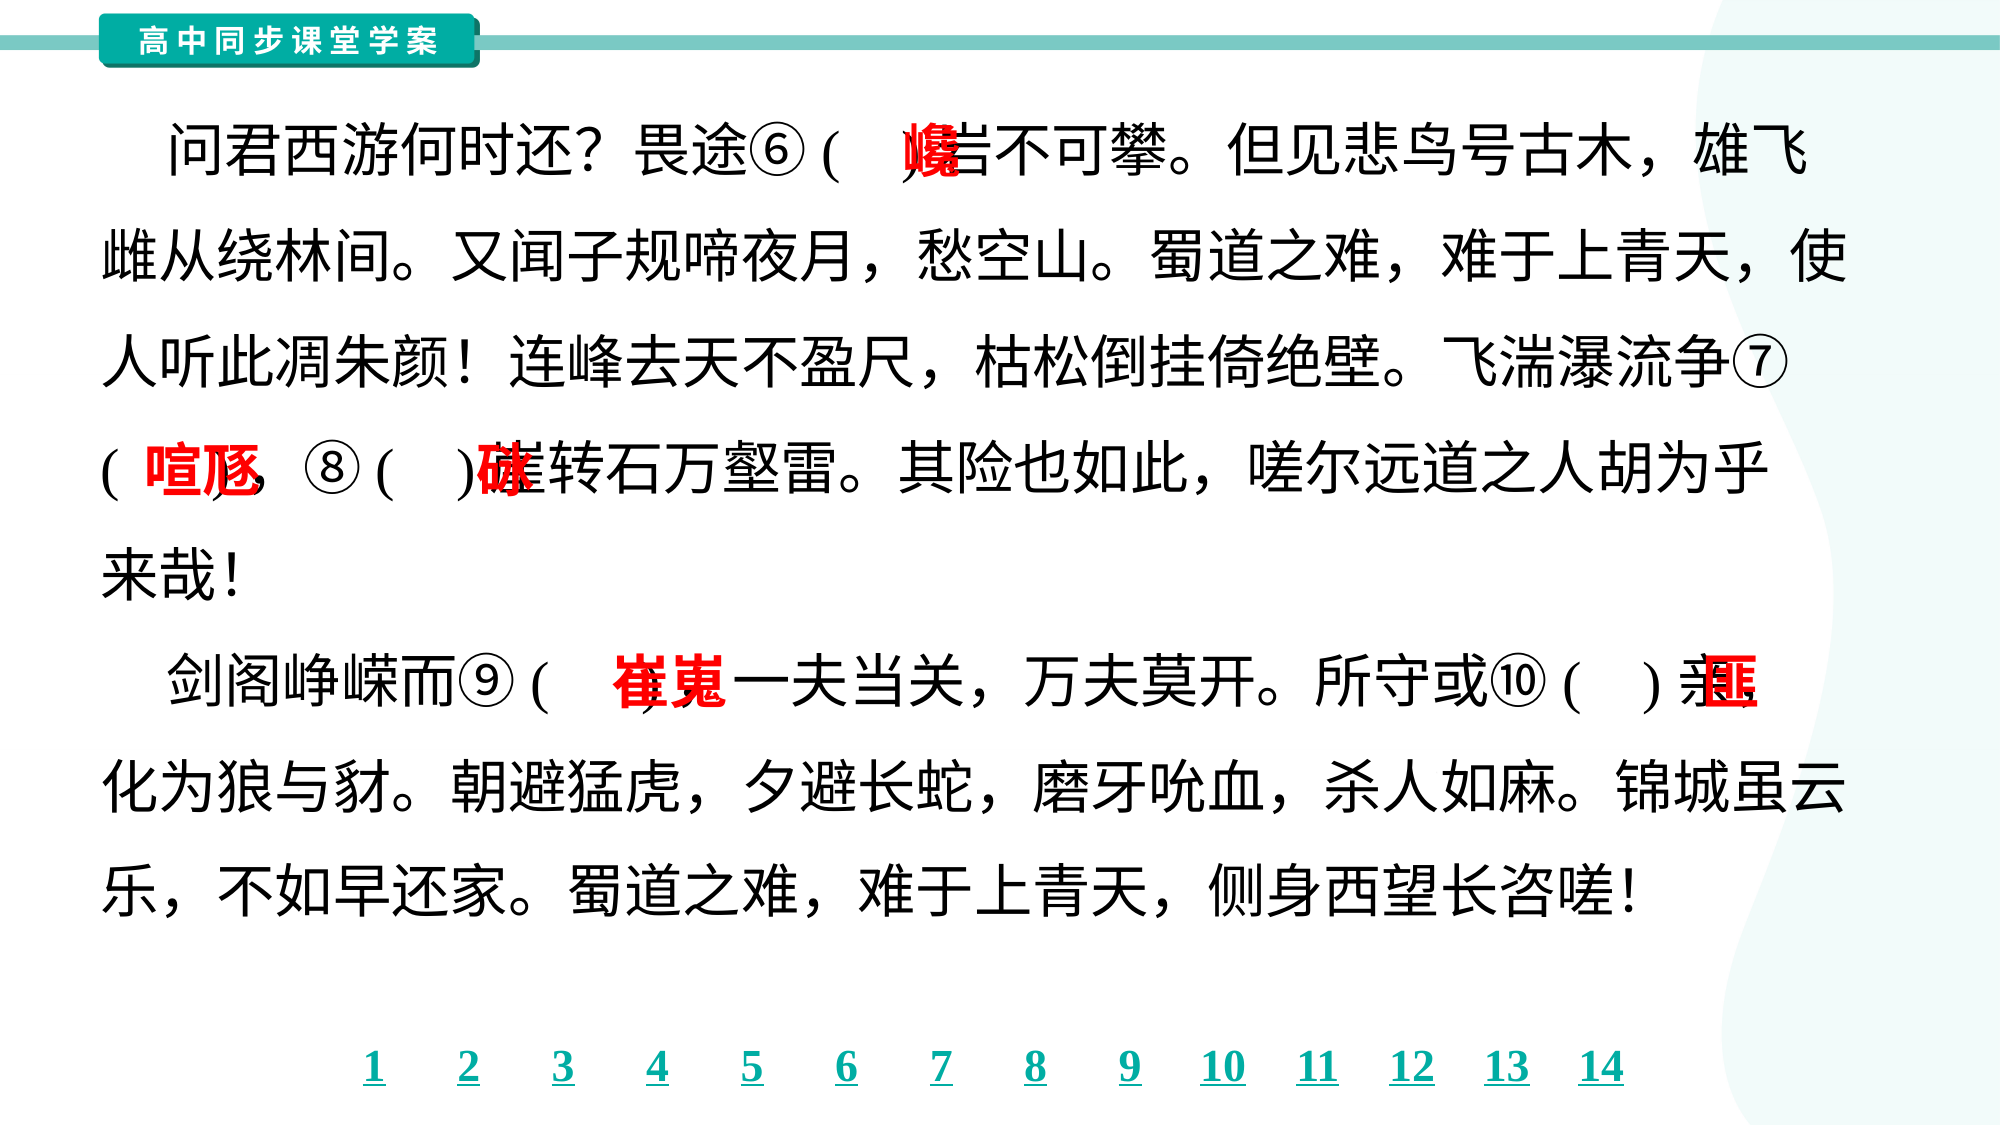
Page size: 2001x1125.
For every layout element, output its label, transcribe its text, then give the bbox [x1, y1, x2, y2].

text_box 匪 [1680, 609, 1782, 704]
text_box 问君西游何时还？畏途⑥( )岩不可攀。但见悲鸟号古木，雄飞 雌从绕林间。又闻子规啼夜月，愁空山。蜀道之难，难于上青天，使 人听此凋朱颜！连峰去天不盈尺，枯松倒挂倚绝壁。飞湍瀑流争⑦ ( )，⑧( )崖转石万壑雷。其险也如此，嗟尔远道之人胡为乎 来哉！ 剑阁峥嵘而⑨( )，一夫当关，万夫莫开。所守或⑩( )亲， 化为狼与豺。朝避猛虎，夕避长蛇，磨牙吮血，杀人如麻。锦城虽云 乐，不如早还家。蜀道之难，难于上青天，侧身西望长咨嗟！#1.3 [100, 76, 1899, 912]
text_box 崔嵬 [589, 609, 750, 704]
text_box 砯 [455, 396, 557, 491]
picture [0, 0, 2000, 1125]
text_box 喧豗 [123, 396, 283, 491]
text_box 巉 [881, 78, 983, 172]
